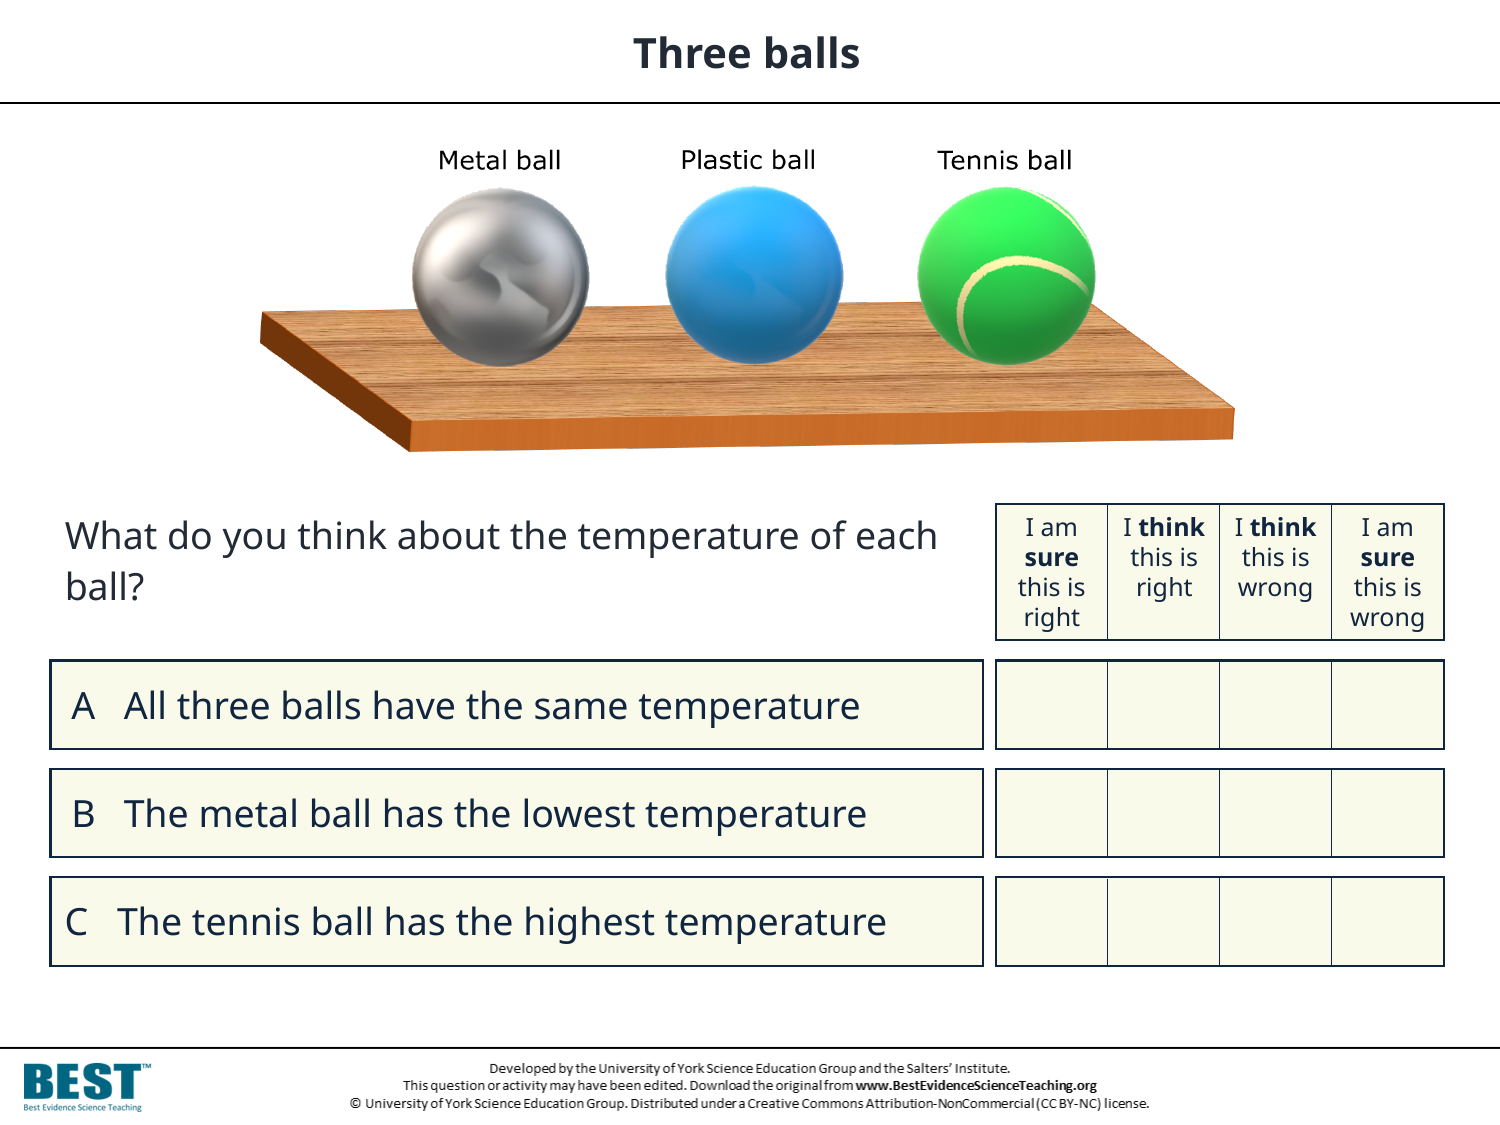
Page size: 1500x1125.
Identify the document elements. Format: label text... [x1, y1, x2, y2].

text_box Three balls [23, 4, 1471, 99]
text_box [995, 876, 1444, 968]
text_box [995, 660, 1444, 750]
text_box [995, 768, 1444, 859]
picture [0, 102, 1500, 1122]
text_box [995, 503, 1444, 642]
